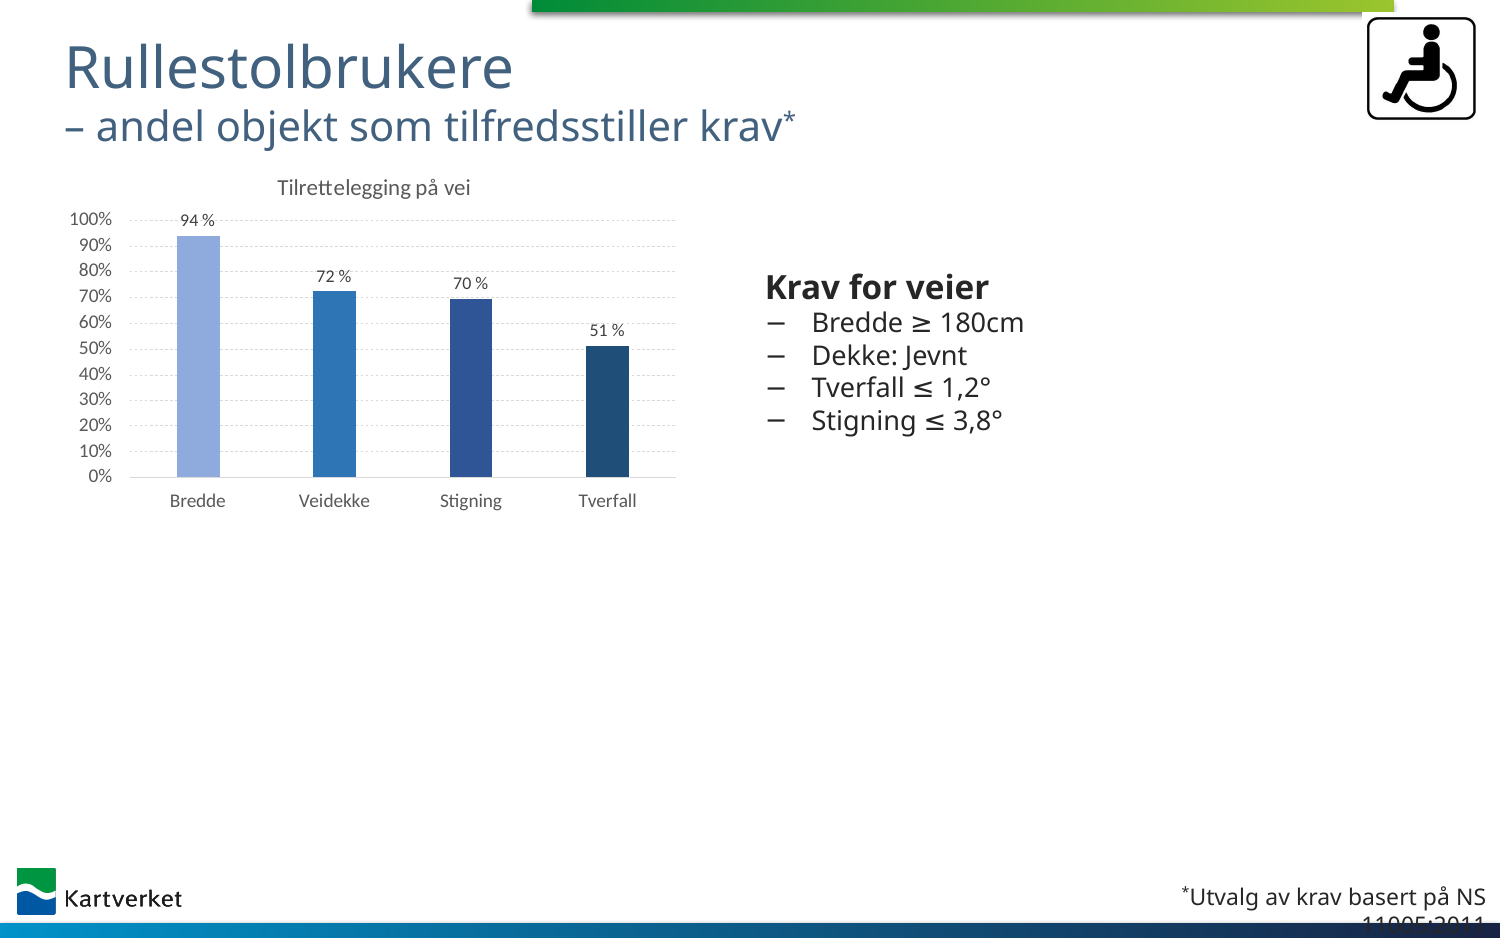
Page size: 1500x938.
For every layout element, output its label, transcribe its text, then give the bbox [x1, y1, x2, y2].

text_box Krav for veier Bredde ≥ 180cm Dekke: Jevnt Tverfall ≤ 1,2° Stigning ≤ 3,8° [750, 258, 1234, 444]
picture [1362, 12, 1481, 126]
text_box Rullestolbrukere – andel objekt som tilfredsstiller krav* [49, 25, 1431, 158]
picture [62, 166, 687, 519]
text_box *Utvalg av krav basert på NS 11005:2011 [1068, 873, 1500, 938]
